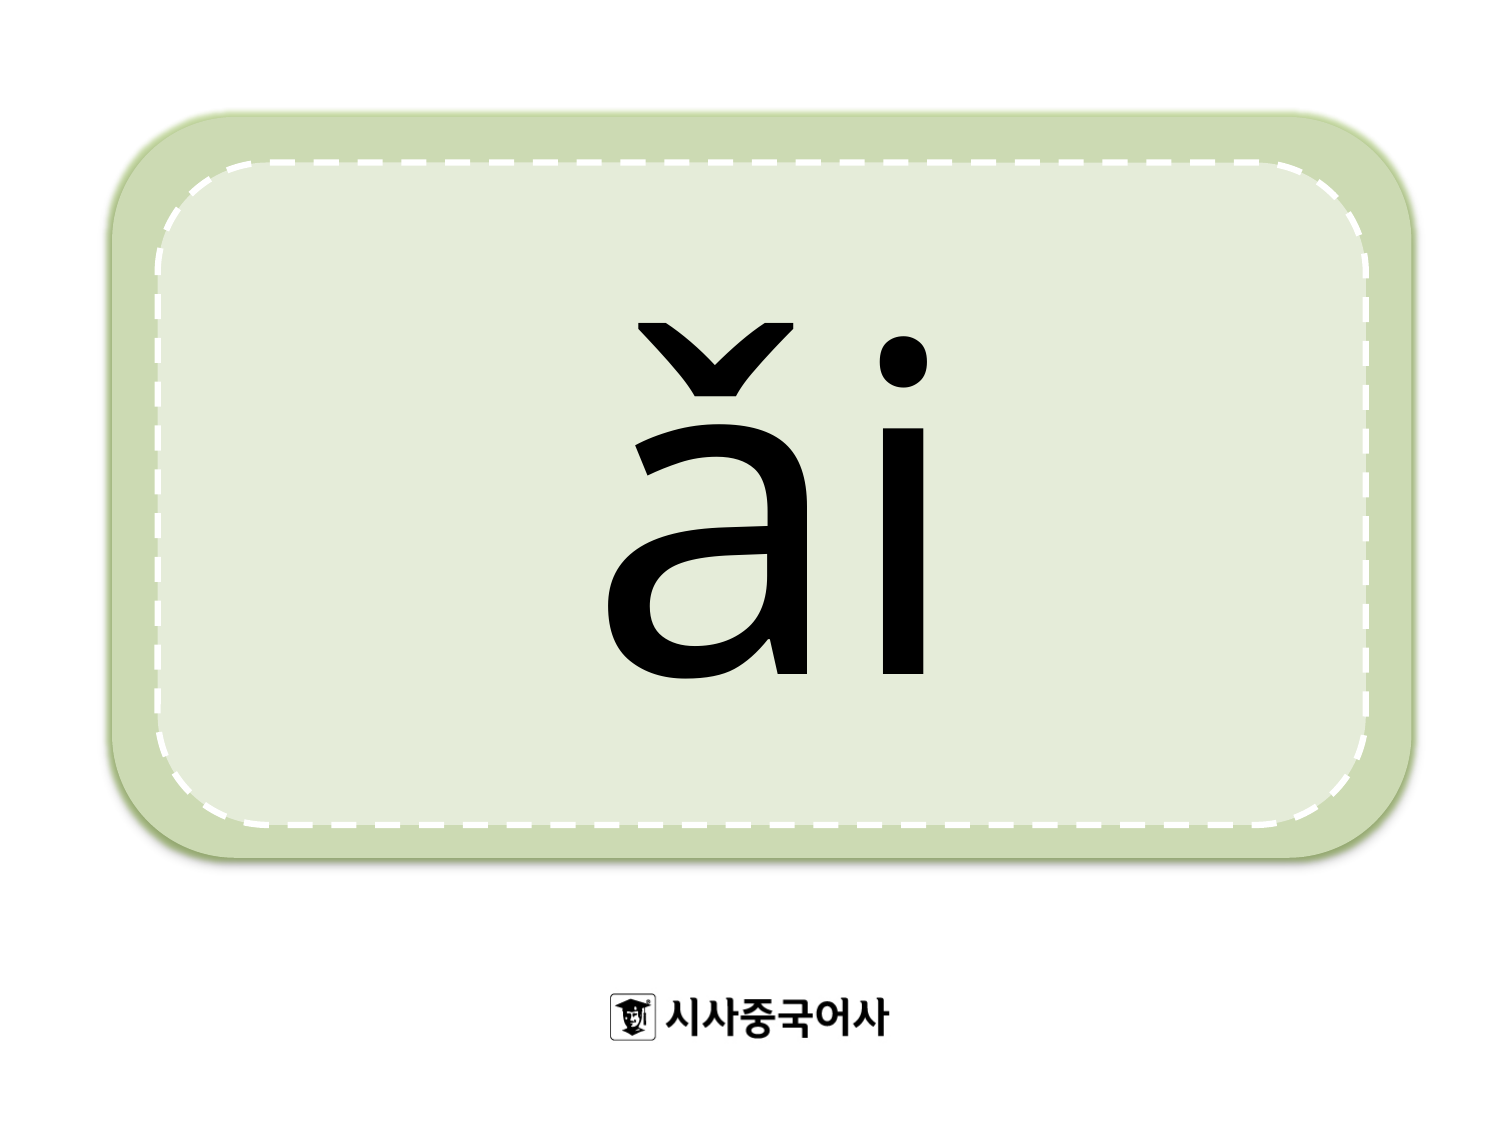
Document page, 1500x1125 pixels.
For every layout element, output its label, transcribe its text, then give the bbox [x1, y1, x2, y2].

picture [602, 987, 898, 1047]
text_box ǎi [171, 159, 1380, 823]
